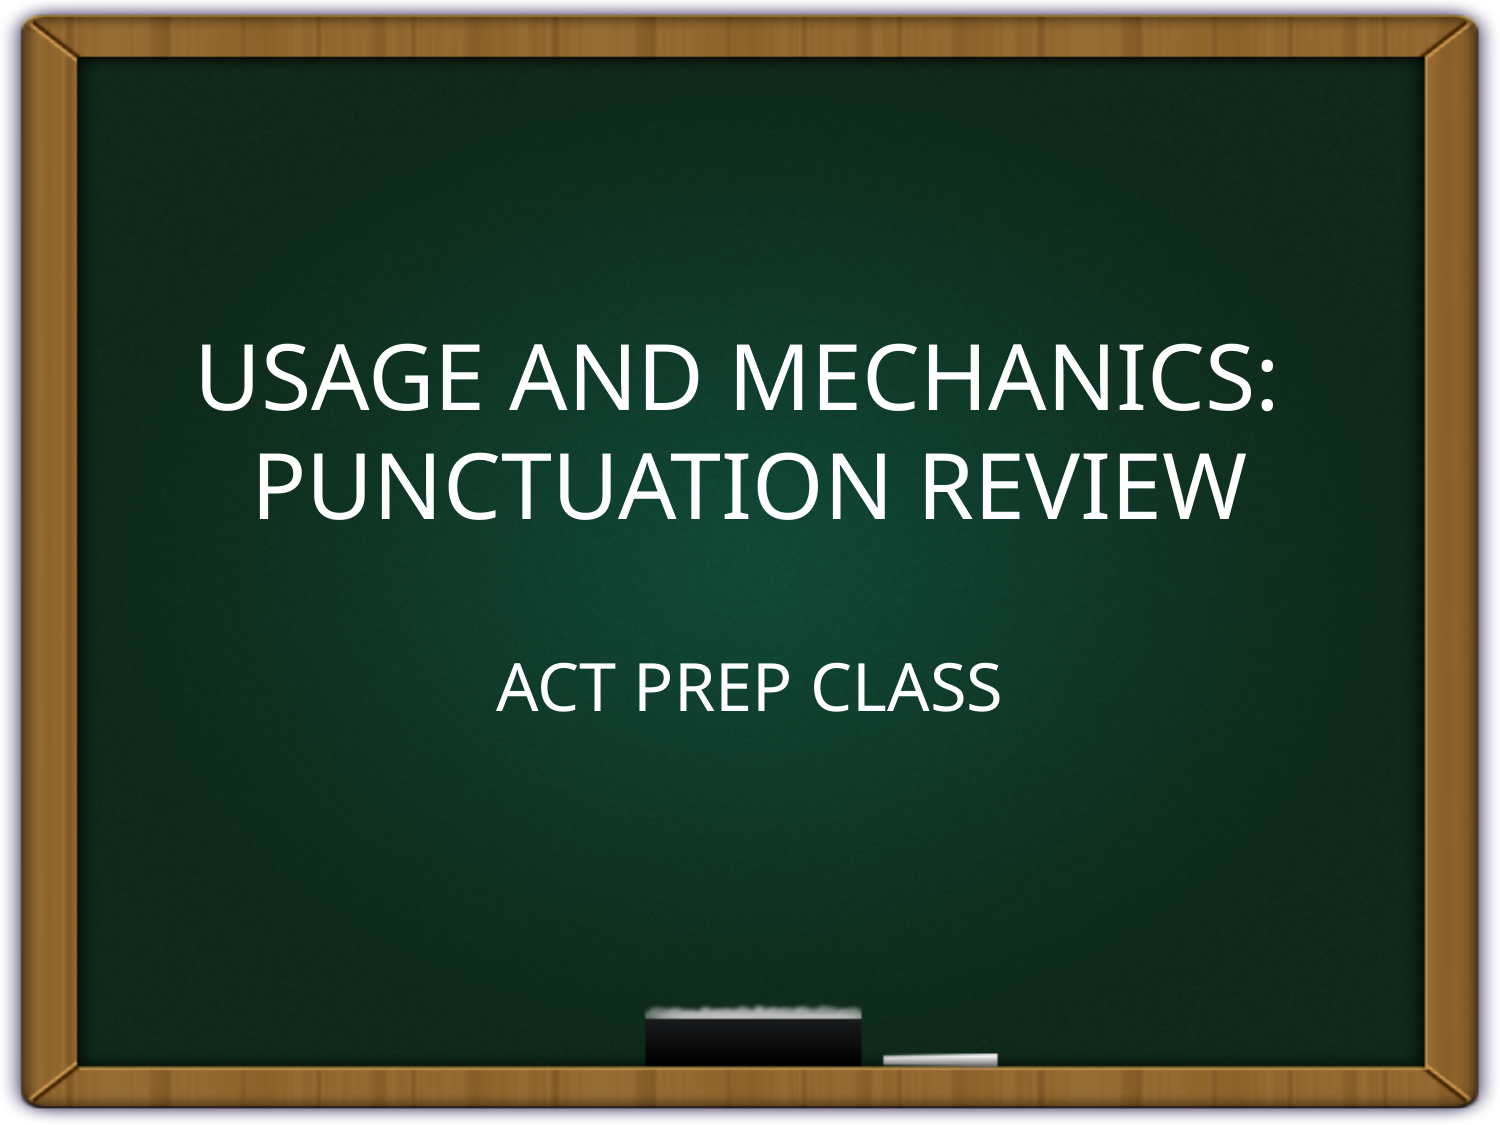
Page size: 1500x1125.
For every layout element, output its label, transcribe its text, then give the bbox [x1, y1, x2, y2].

title USAGE AND MECHANICS: PUNCTUATION REVIEW [112, 265, 1388, 591]
picture [0, 0, 1500, 1125]
subtitle ACT PREP CLASS [225, 637, 1275, 925]
